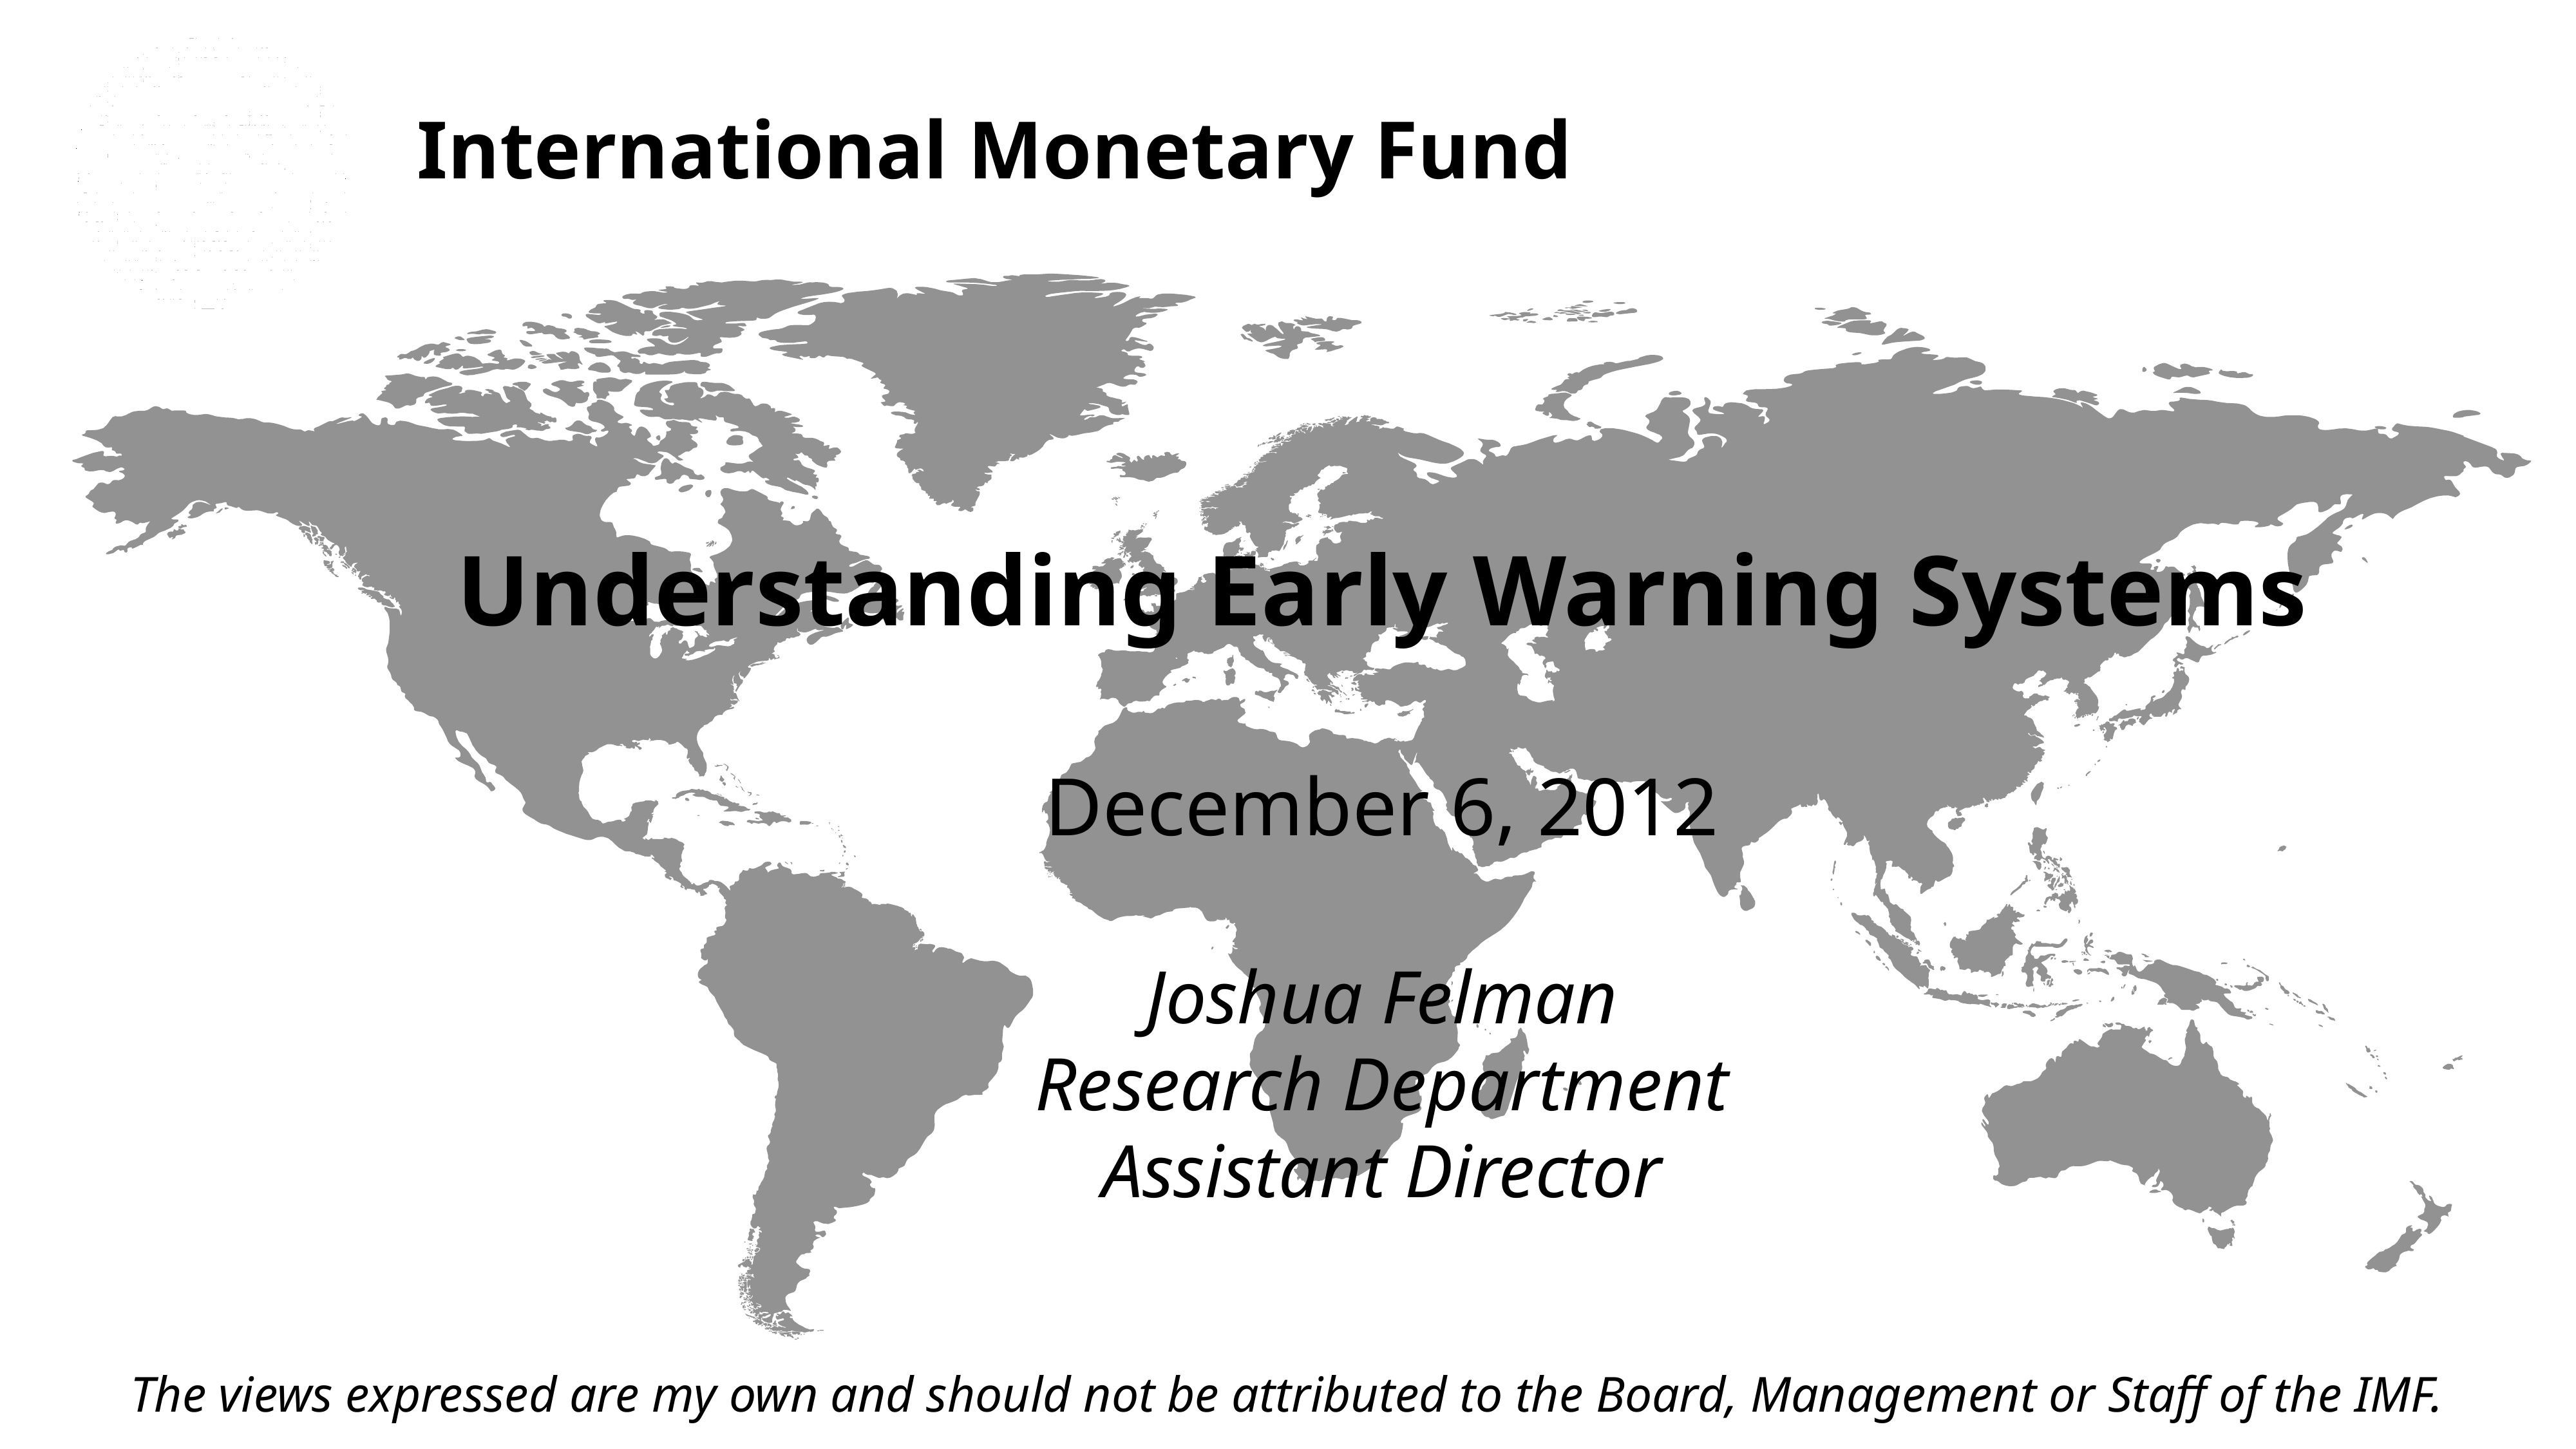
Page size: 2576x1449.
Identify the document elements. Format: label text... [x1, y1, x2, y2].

text_box [2365, 1045, 2371, 1053]
text_box [397, 342, 451, 361]
text_box [72, 381, 841, 717]
text_box [1242, 321, 1343, 359]
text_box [1, 29, 428, 319]
text_box [2345, 1083, 2368, 1098]
text_box International Monetary Fund [430, 87, 2443, 207]
text_box [435, 349, 526, 375]
text_box [1815, 307, 1826, 310]
text_box [467, 329, 497, 335]
text_box [2365, 1225, 2422, 1273]
text_box [455, 336, 465, 341]
text_box [1293, 316, 1362, 332]
text_box [423, 358, 435, 364]
text_box [573, 328, 600, 340]
text_box [1240, 334, 1253, 342]
text_box [592, 377, 632, 399]
text_box [466, 336, 494, 345]
text_box [1882, 328, 1925, 345]
text_box [2208, 1226, 2235, 1249]
text_box [1616, 308, 1638, 314]
text_box [1542, 317, 1553, 321]
text_box [759, 273, 1196, 512]
text_box [522, 321, 571, 340]
text_box [561, 313, 573, 319]
text_box [1582, 300, 1594, 303]
text_box [543, 380, 590, 407]
text_box [2370, 1054, 2375, 1059]
text_box The views expressed are my own and should not be attributed to the Board, Management or Staff of the IMF. [0, 1359, 2576, 1427]
text_box [2330, 1016, 2335, 1021]
text_box [376, 373, 453, 409]
text_box [2409, 1180, 2452, 1235]
text_box [1527, 308, 1533, 311]
text_box [1613, 302, 1625, 305]
text_box [1554, 304, 1615, 322]
text_box [1821, 307, 1887, 336]
text_box [1489, 312, 1539, 321]
text_box [527, 365, 537, 369]
text_box Understanding Early Warning Systems December 6, 2012 Joshua Felman Research Department Assistant Director [434, 516, 2330, 1224]
text_box [583, 347, 712, 375]
text_box [1199, 346, 2532, 564]
text_box [1522, 319, 1537, 323]
text_box [1153, 510, 1159, 516]
text_box [737, 1224, 826, 1339]
text_box [2443, 1063, 2454, 1070]
text_box [2452, 1055, 2463, 1062]
text_box [529, 350, 583, 370]
text_box [519, 339, 533, 347]
text_box [585, 279, 844, 357]
